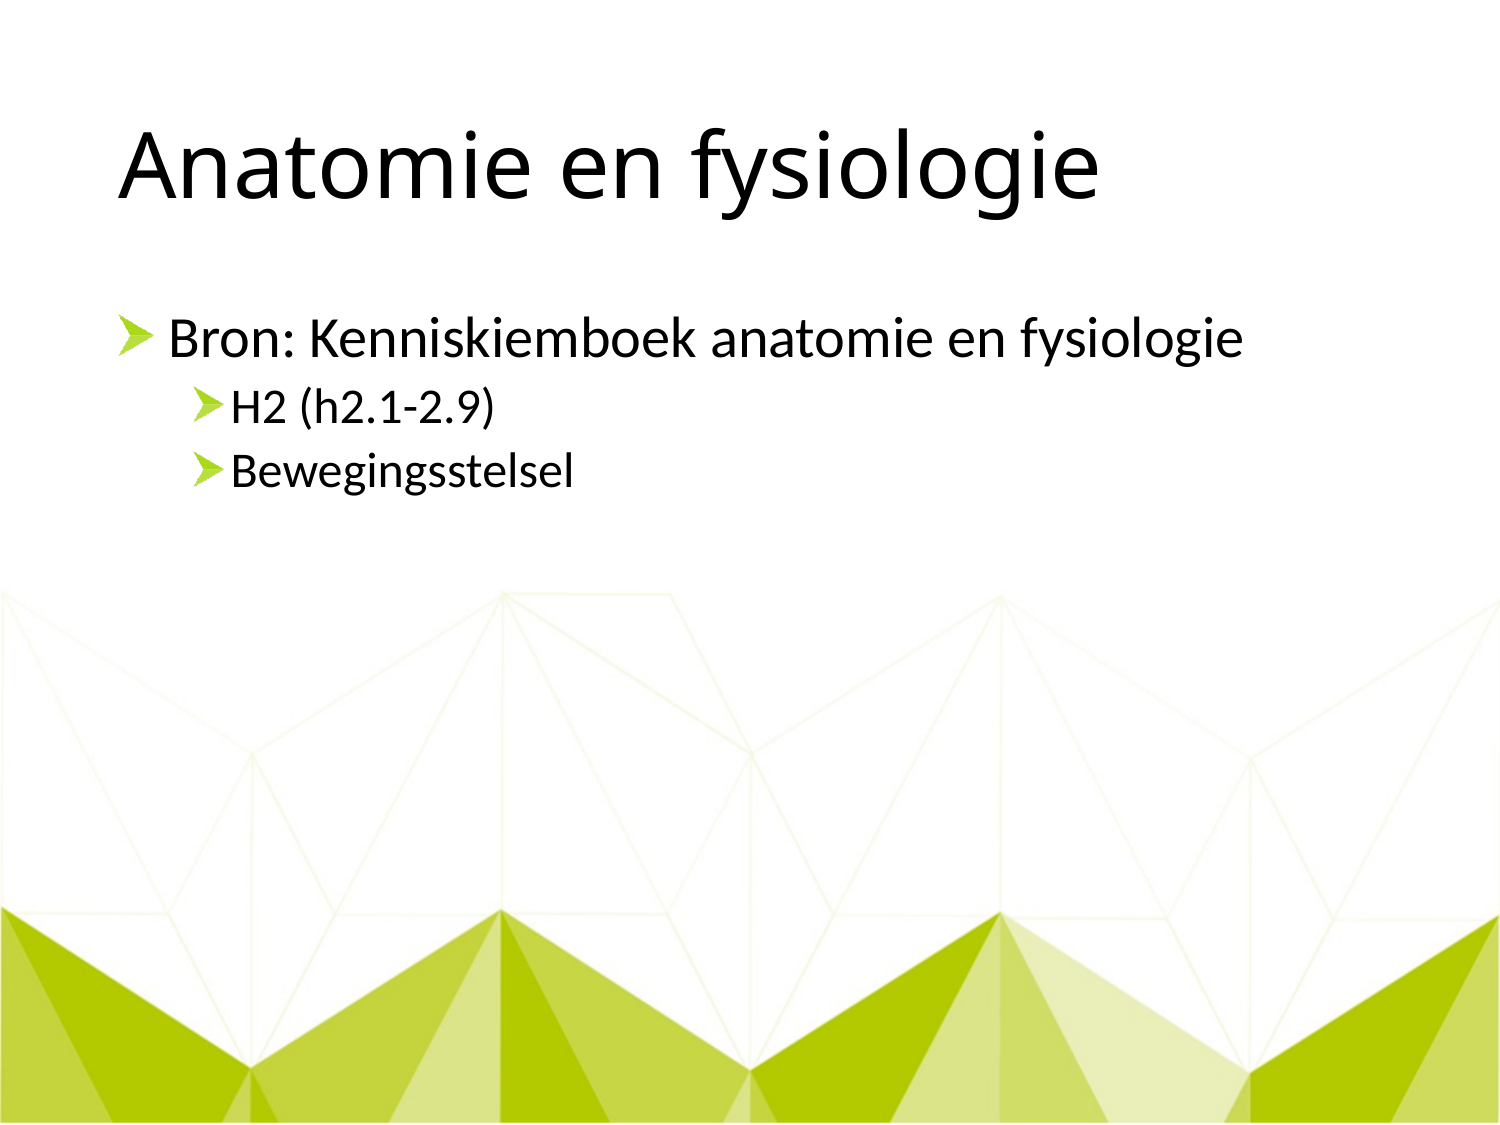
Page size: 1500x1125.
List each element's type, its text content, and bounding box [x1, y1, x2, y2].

picture [0, 0, 1500, 1125]
list Bron: Kenniskiemboek anatomie en fysiologie H2 (h2.1-2.9) Bewegingsstelsel [103, 299, 1397, 1014]
title Anatomie en fysiologie [103, 59, 1397, 278]
